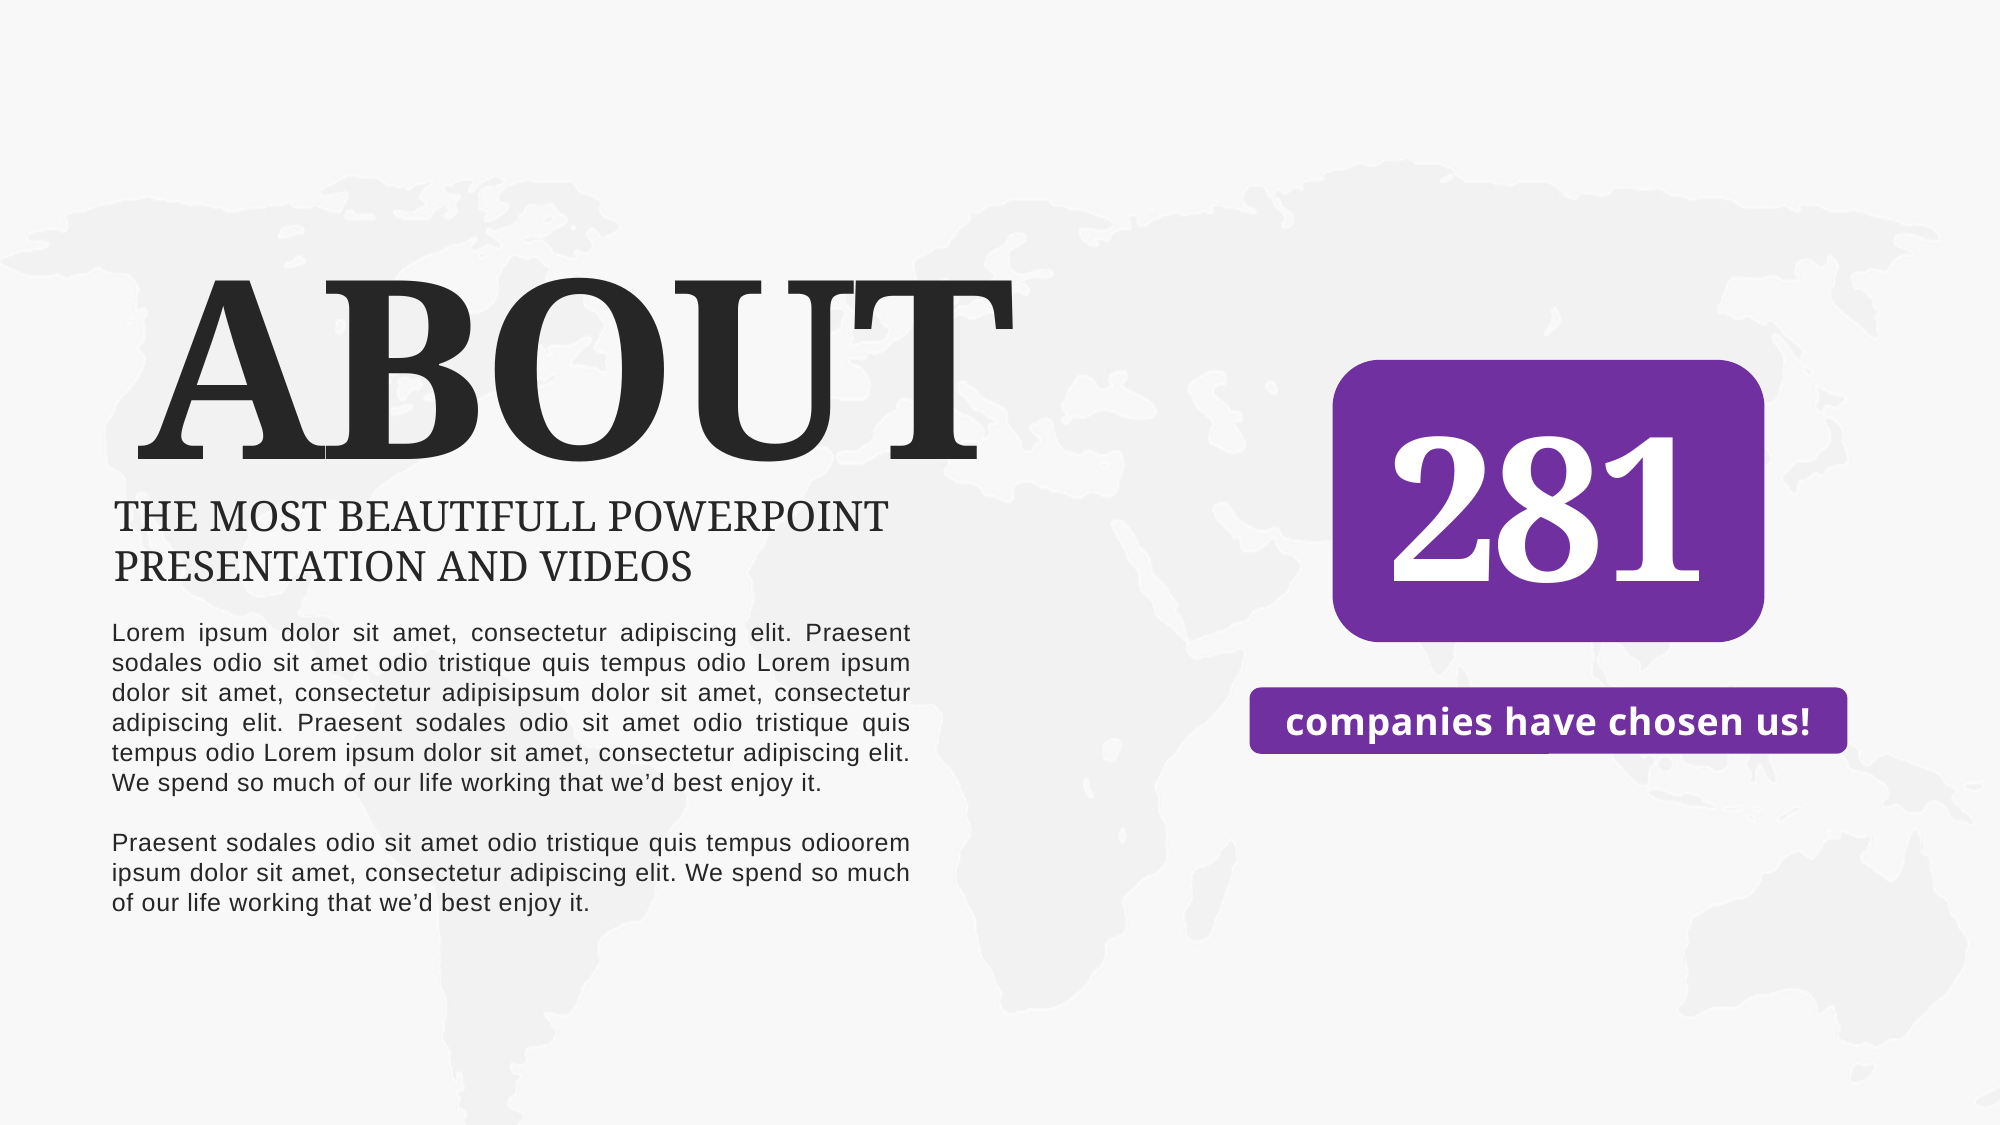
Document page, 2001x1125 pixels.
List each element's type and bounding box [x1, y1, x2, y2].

picture [0, 159, 2000, 1125]
